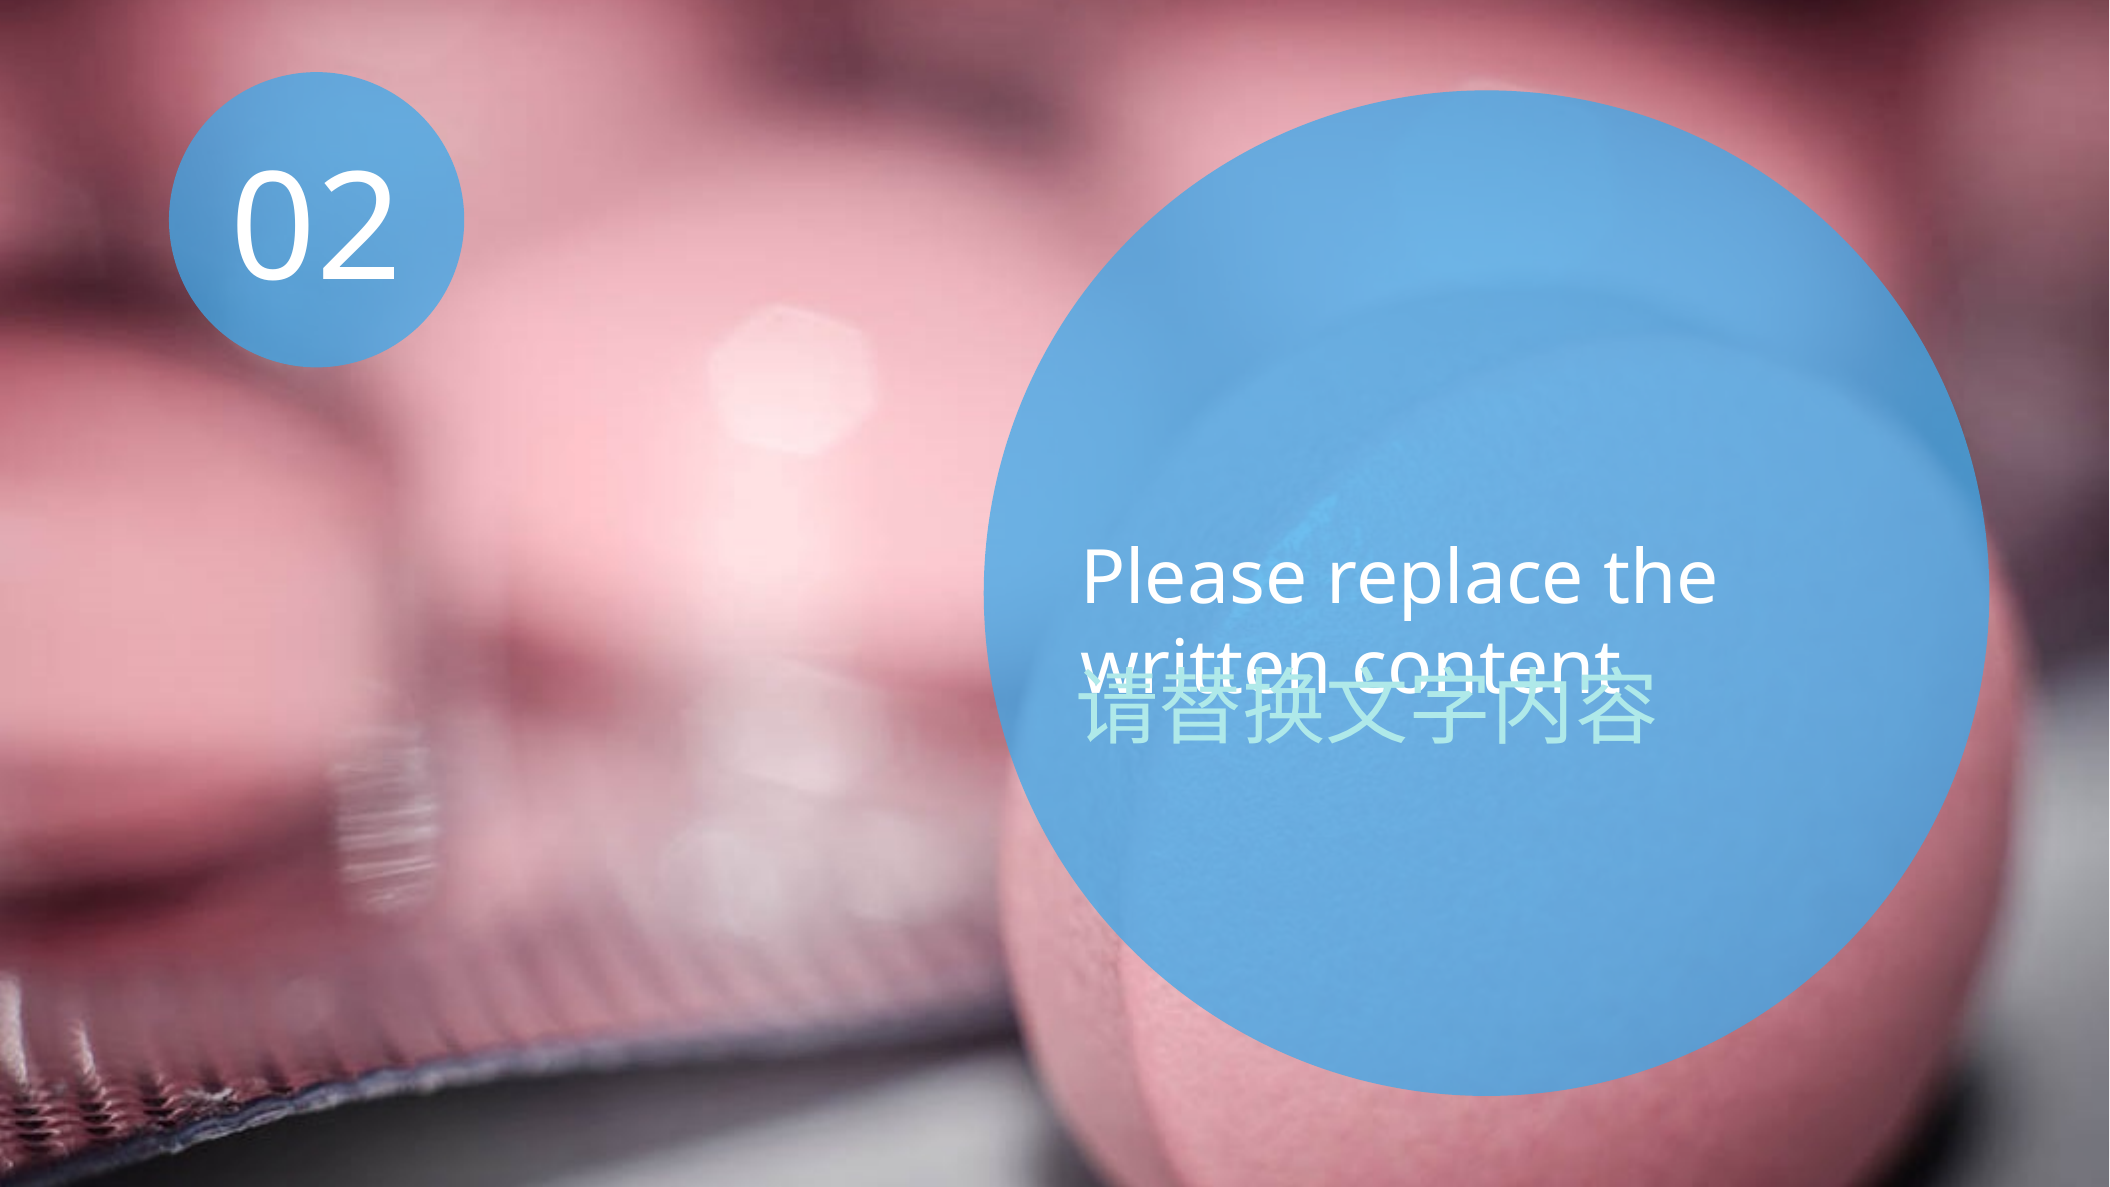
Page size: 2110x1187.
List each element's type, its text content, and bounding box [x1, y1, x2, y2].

text_box [982, 89, 1991, 1097]
text_box [0, 0, 2110, 1187]
text_box 请替换文字内容 [1033, 627, 1673, 762]
text_box Please replace the written content [1065, 521, 1973, 716]
text_box 02 [167, 71, 466, 369]
